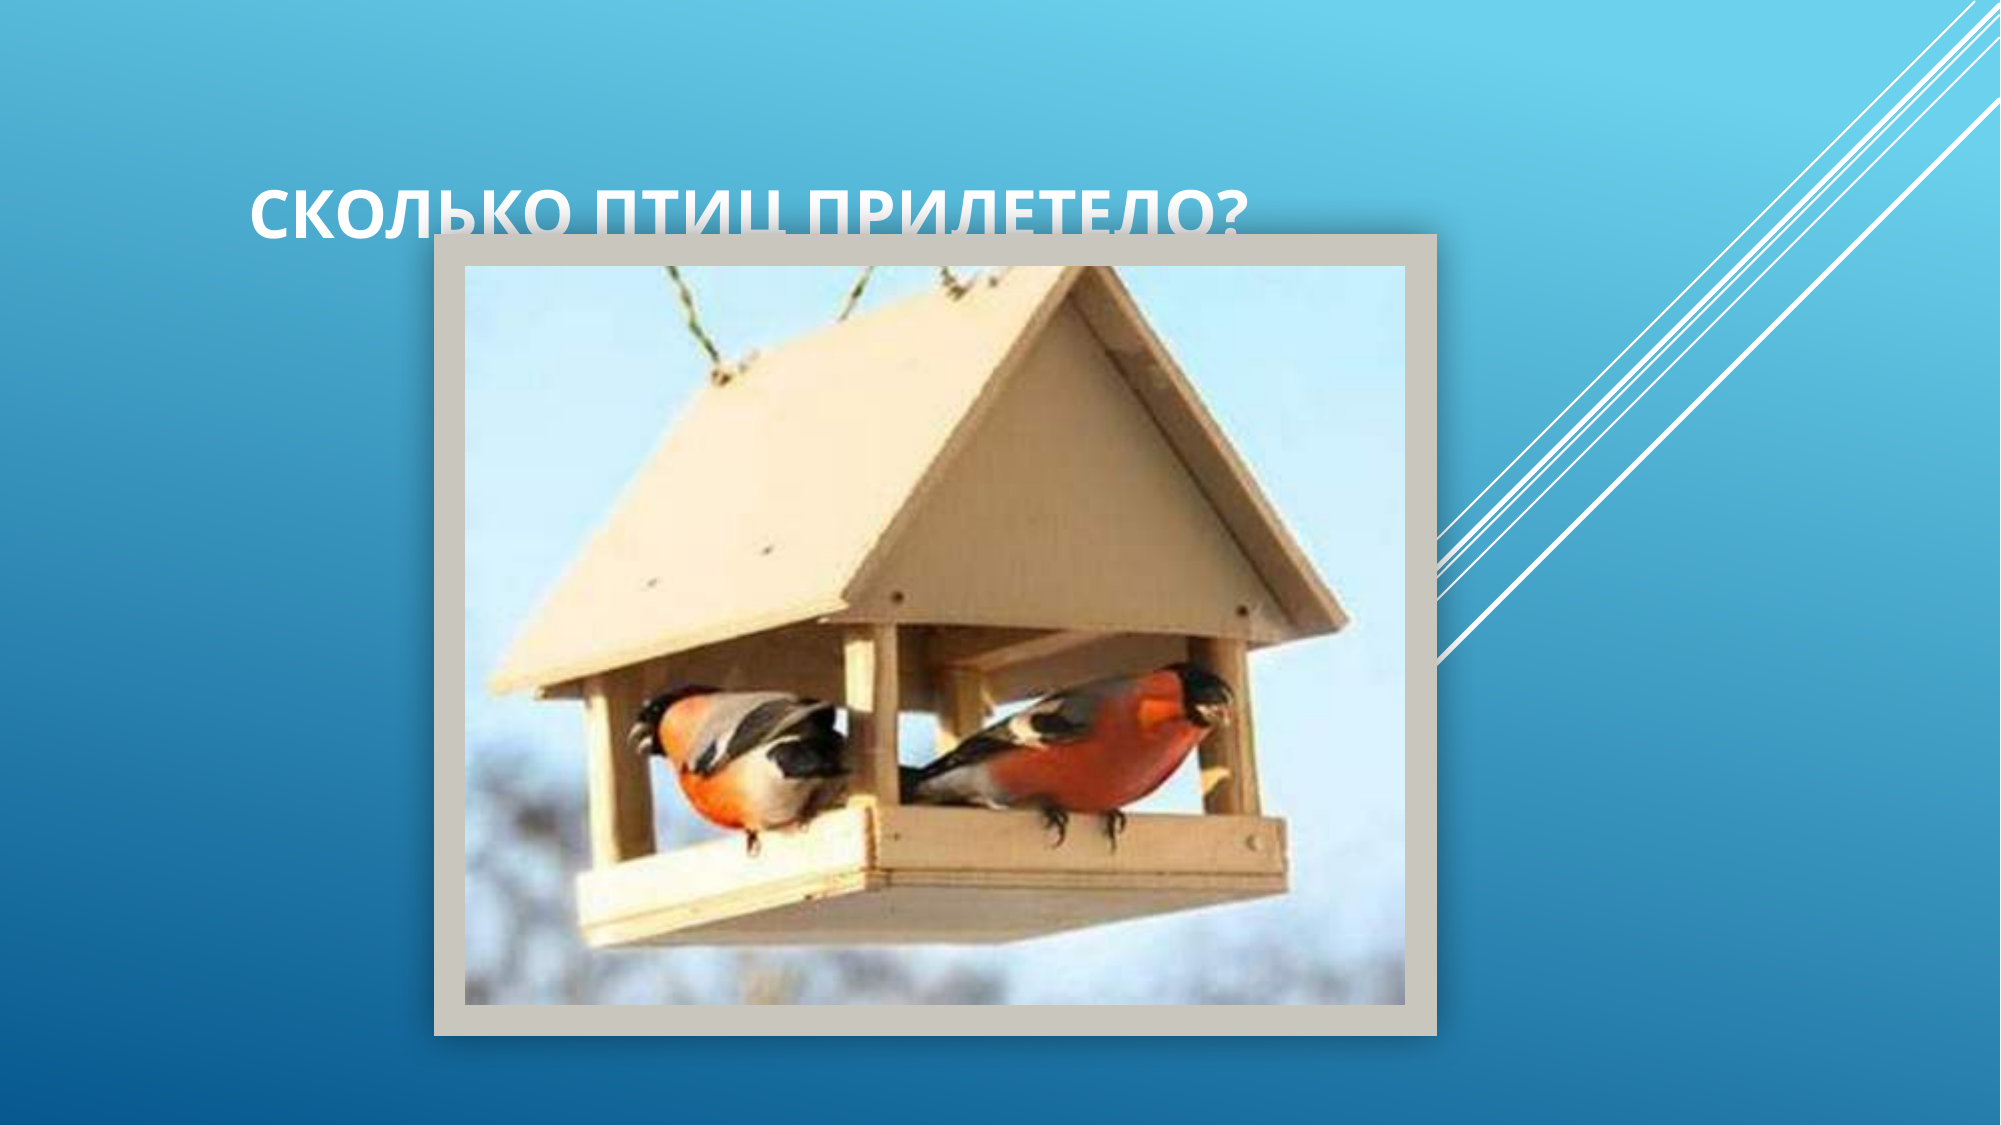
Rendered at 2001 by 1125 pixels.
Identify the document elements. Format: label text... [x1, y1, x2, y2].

picture [464, 265, 1406, 1006]
title Сколько птиц прилетело? [112, 112, 1425, 260]
